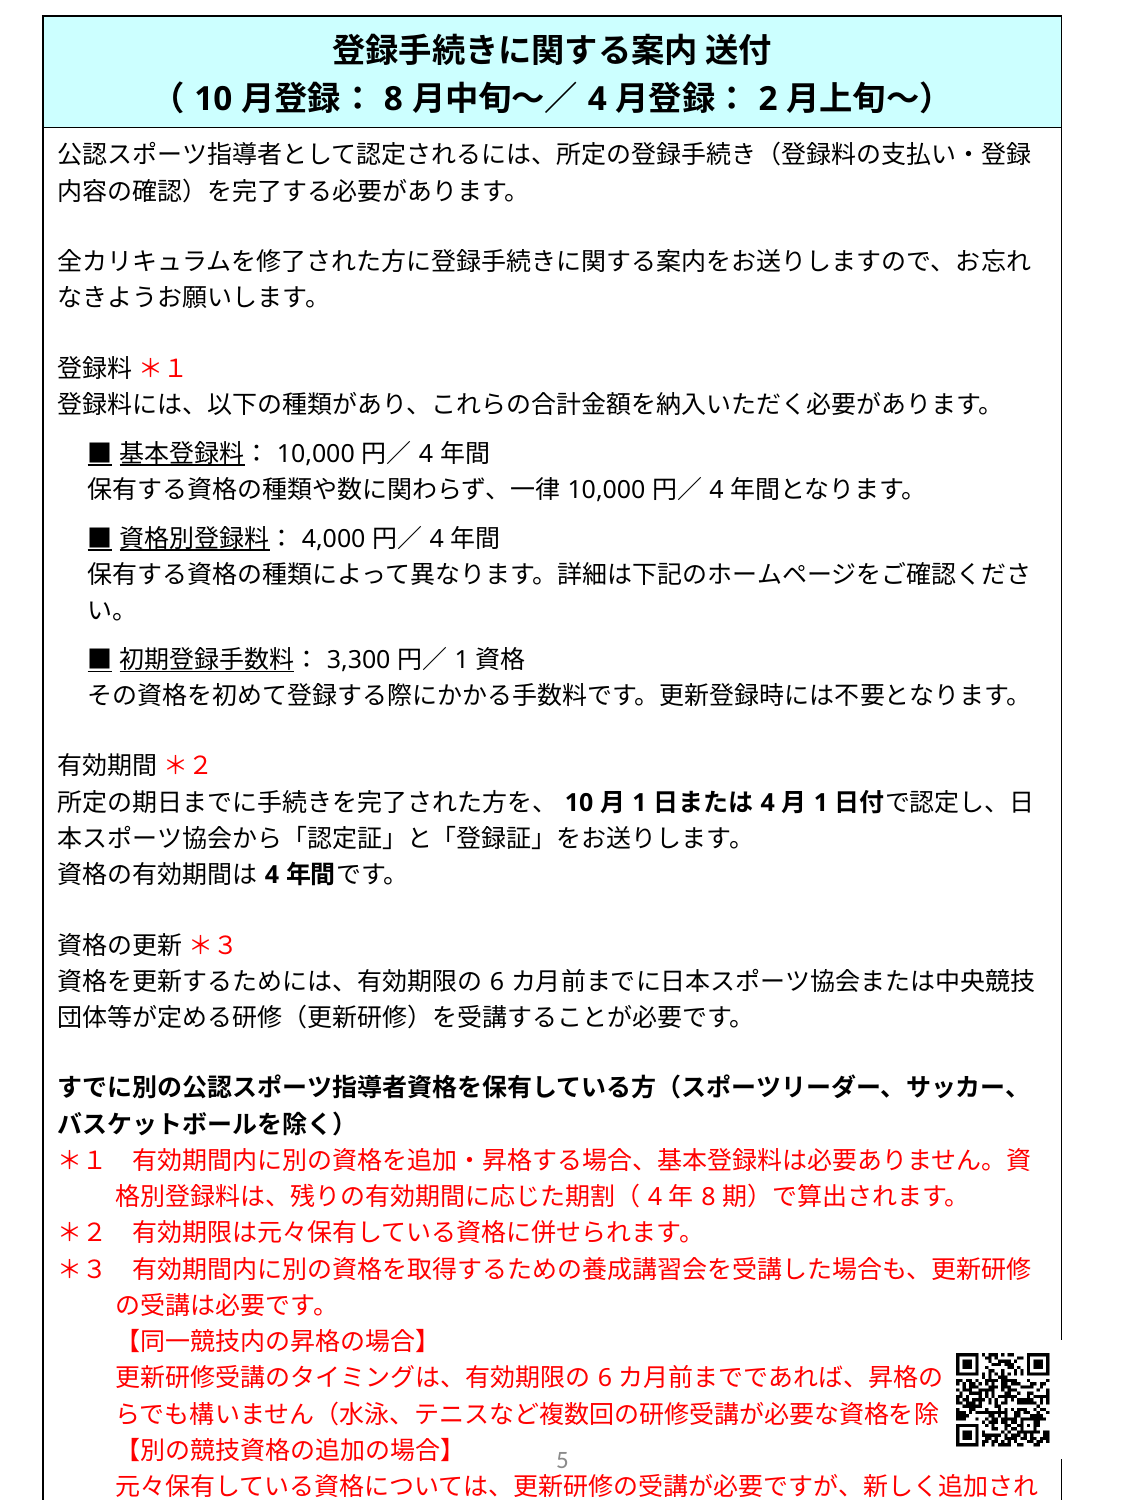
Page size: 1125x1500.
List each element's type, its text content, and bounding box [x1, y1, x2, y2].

picture [943, 1340, 1062, 1459]
table_cell 公認スポーツ指導者として認定されるには、所定の登録手続き（登録料の支払い・登録内容の確認）を完了する必要があります。 全カリキュラムを修了された方に登録手続きに関する案内をお送りしますので、お忘れなきようお願いします。 登録料 ＊１ 登録料には、以下の種類があり、これらの合計金額を納入いただく必要があります。 ■基本登録料：10,000円／4年間 保有する資格の種類や数に関わらず、一律10,000円／4年間となります。 ■資格別登録料：4,000円／4年間 保有する資格の種類によって異なります。詳細は下記のホームページをご確認ください。 ■初期登録手数料：3,300円／1資格 その資格を初めて登録する際にかかる手数料です。更新登録時には不要となります。 有効期間 ＊２ 所定の期日までに手続きを完了された方を、10月1日または4月1日付で認定し、日本スポーツ協会から「認定証」と「登録証」をお送りします。 資格の有効期間は4年間です。 資格の更新 ＊３ 資格を更新するためには、有効期限の6カ月前までに日本スポーツ協会または中央競技団体等が定める研修（更新研修）を受講することが必要です。 すでに別の公認スポーツ指導者資格を保有している方（スポーツリーダー、サッカー、バスケットボールを除く） ＊１ 有効期間内に別の資格を追加・昇格する場合、基本登録料は必要ありません。資格別登録料は、残りの有効期間に応じた期割（4年8期）で算出されます。 ＊２ 有効期限は元々保有している資格に併せられます。 ＊３ 有効期間内に別の資格を取得するための養成講習会を受講した場合も、更新研修の受講は必要です。 【同一競技内の昇格の場合】 更新研修受講のタイミングは、有効期限の6カ月前までであれば、昇格の前後どちらでも構いません（水泳、テニスなど複数回の研修受講が必要な資格を除く）。 【別の競技資格の追加の場合】 元々保有している資格については、更新研修の受講が必要ですが、新しく追加された資格は、有効期間が4年間に満たないことから、更新研修の受講が一度免除されます（水泳、テニスなど複数回の研修受講が必要な資格を除く）。 登録手続きに関する詳細は、日本スポーツ協会のホームページをご確認ください。 ▼日本スポーツ協会＞スポーツ指導者＞登録に関する各種手続き https://www.japan-sports.or.jp/coach/tabid229.html [44, 128, 1061, 1500]
table_header 登録手続きに関する案内 送付 （10月登録：8月中旬～／4月登録：2月上旬～） [44, 17, 1061, 127]
text_box 5 [431, 1418, 694, 1499]
